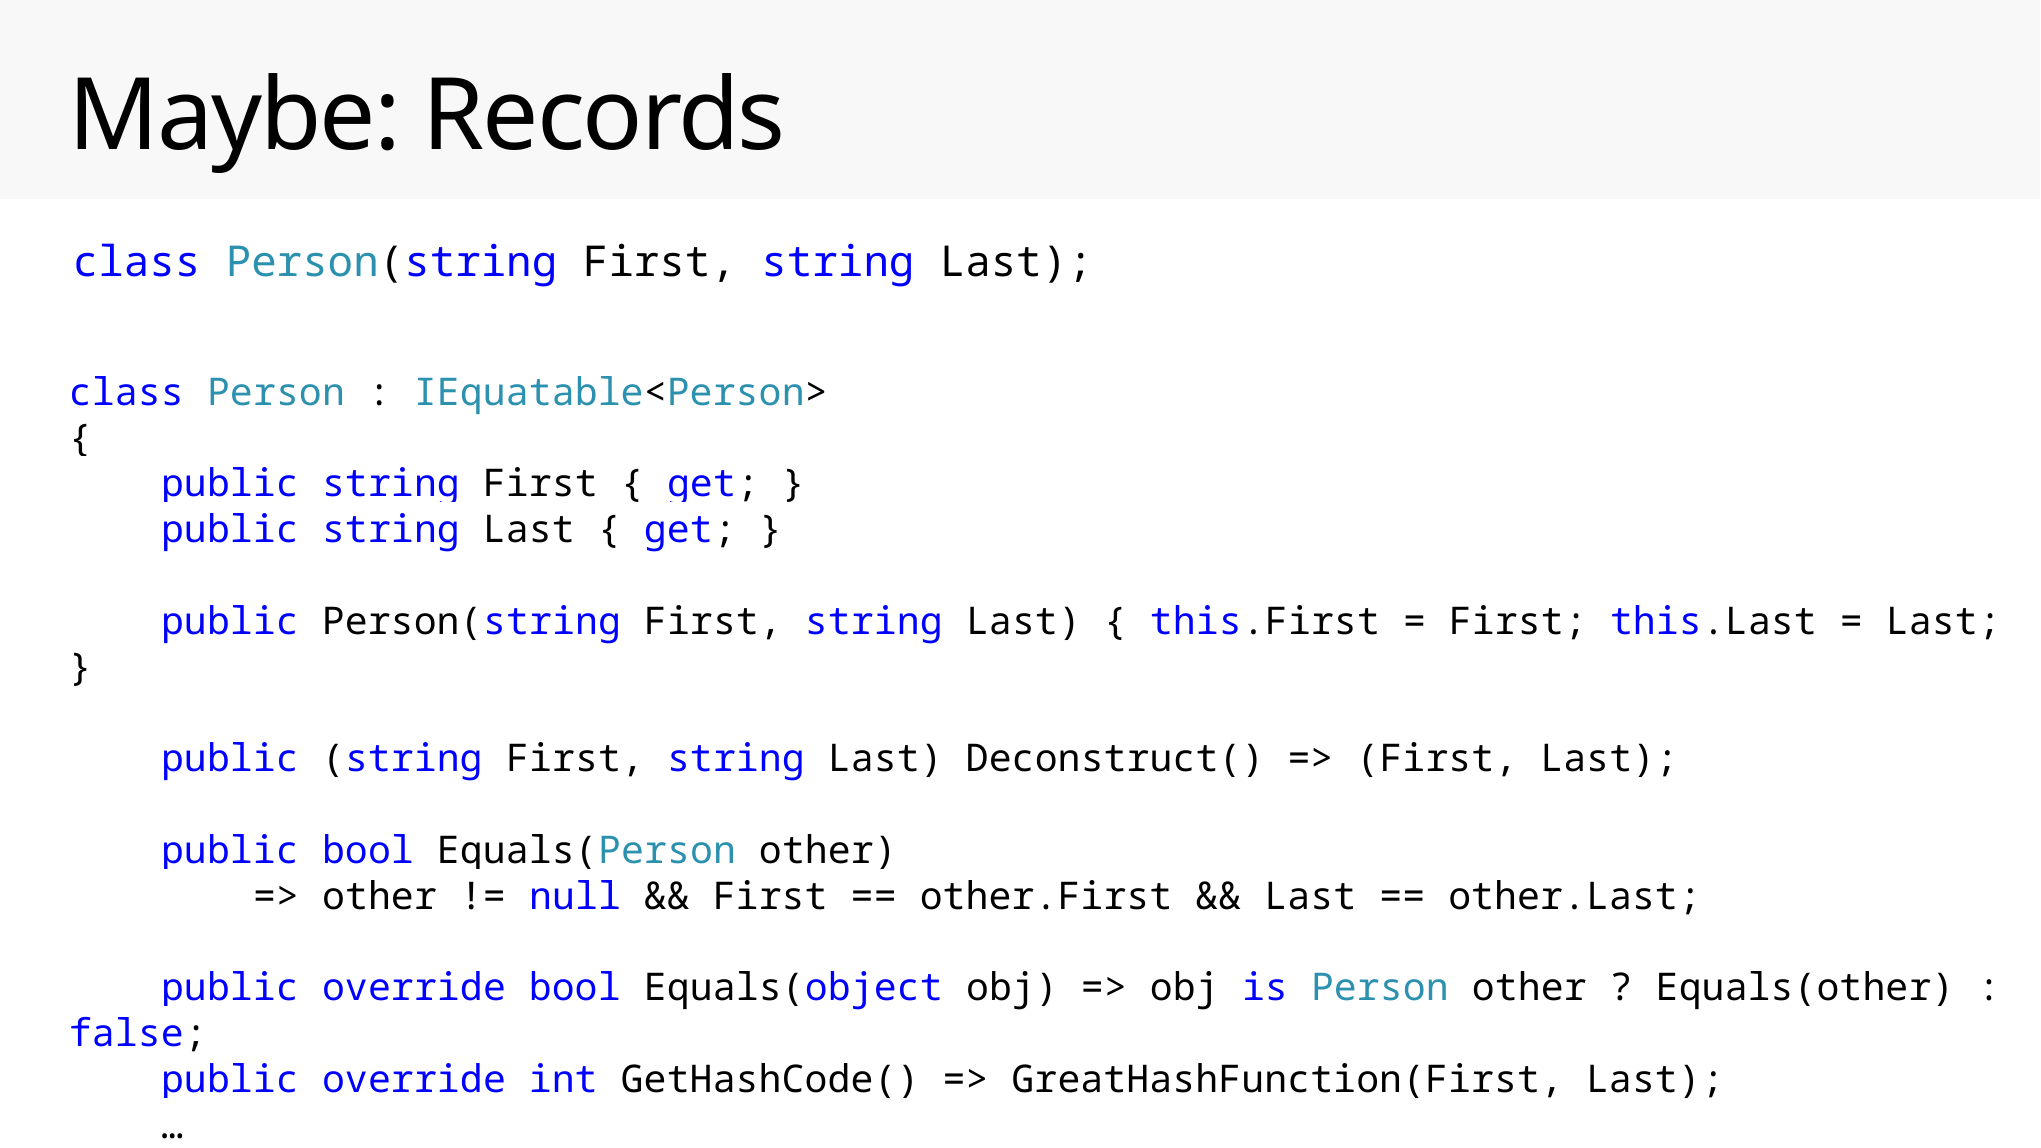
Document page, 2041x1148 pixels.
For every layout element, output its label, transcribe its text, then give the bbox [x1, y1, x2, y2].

list class Person : IEquatable<Person> { public string First { get; } public string Last { get; } public Person(string First, string Last) { this.First = First; this.Last = Last; } public (string First, string Last) Deconstruct() => (First, Last); public bool Equals(Person other) => other != null && First == other.First && Last == other.Last; public override bool Equals(object obj) => obj is Person other ? Equals(other) : false; public override int GetHashCode() => GreatHashFunction(First, Last); … } [45, 361, 2038, 822]
text_box class Person(string First, string Last); [57, 236, 2007, 586]
title Maybe: Records [45, 48, 1996, 199]
